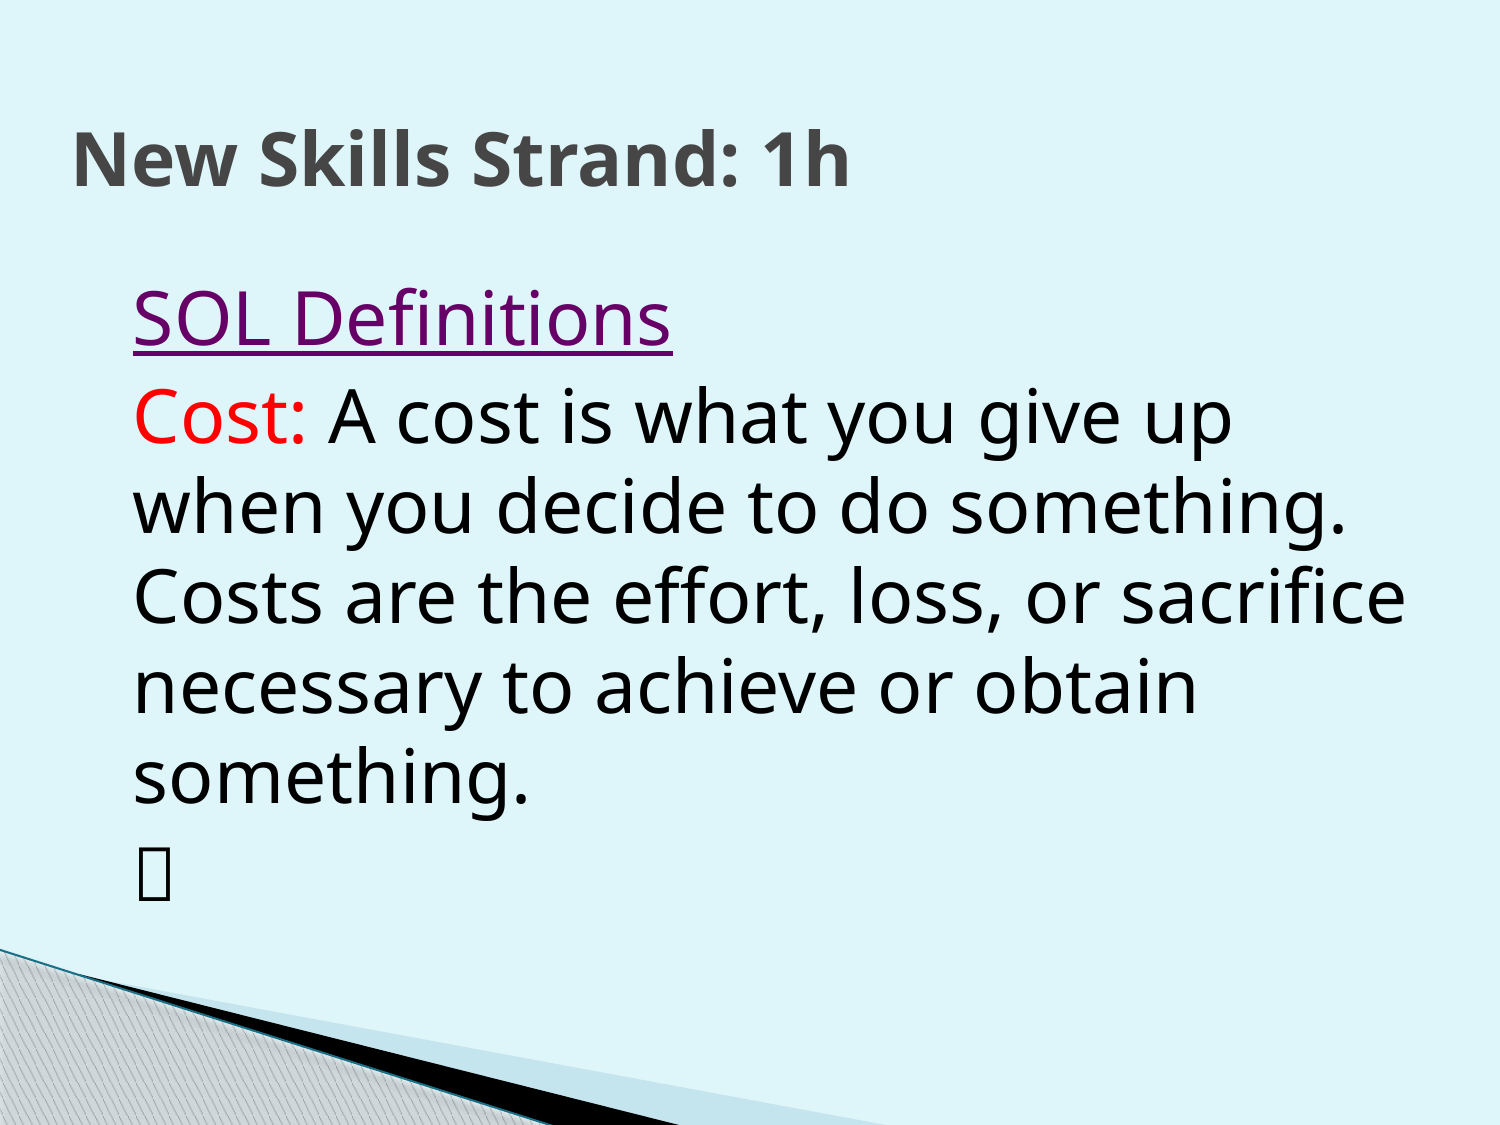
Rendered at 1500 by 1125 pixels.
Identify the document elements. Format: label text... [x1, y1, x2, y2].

title New Skills Strand: 1h [55, 62, 1406, 250]
list SOL Definitions Cost: A cost is what you give up when you decide to do something. Costs are the effort, loss, or sacrifice necessary to achieve or obtain something.  [99, 262, 1450, 1005]
